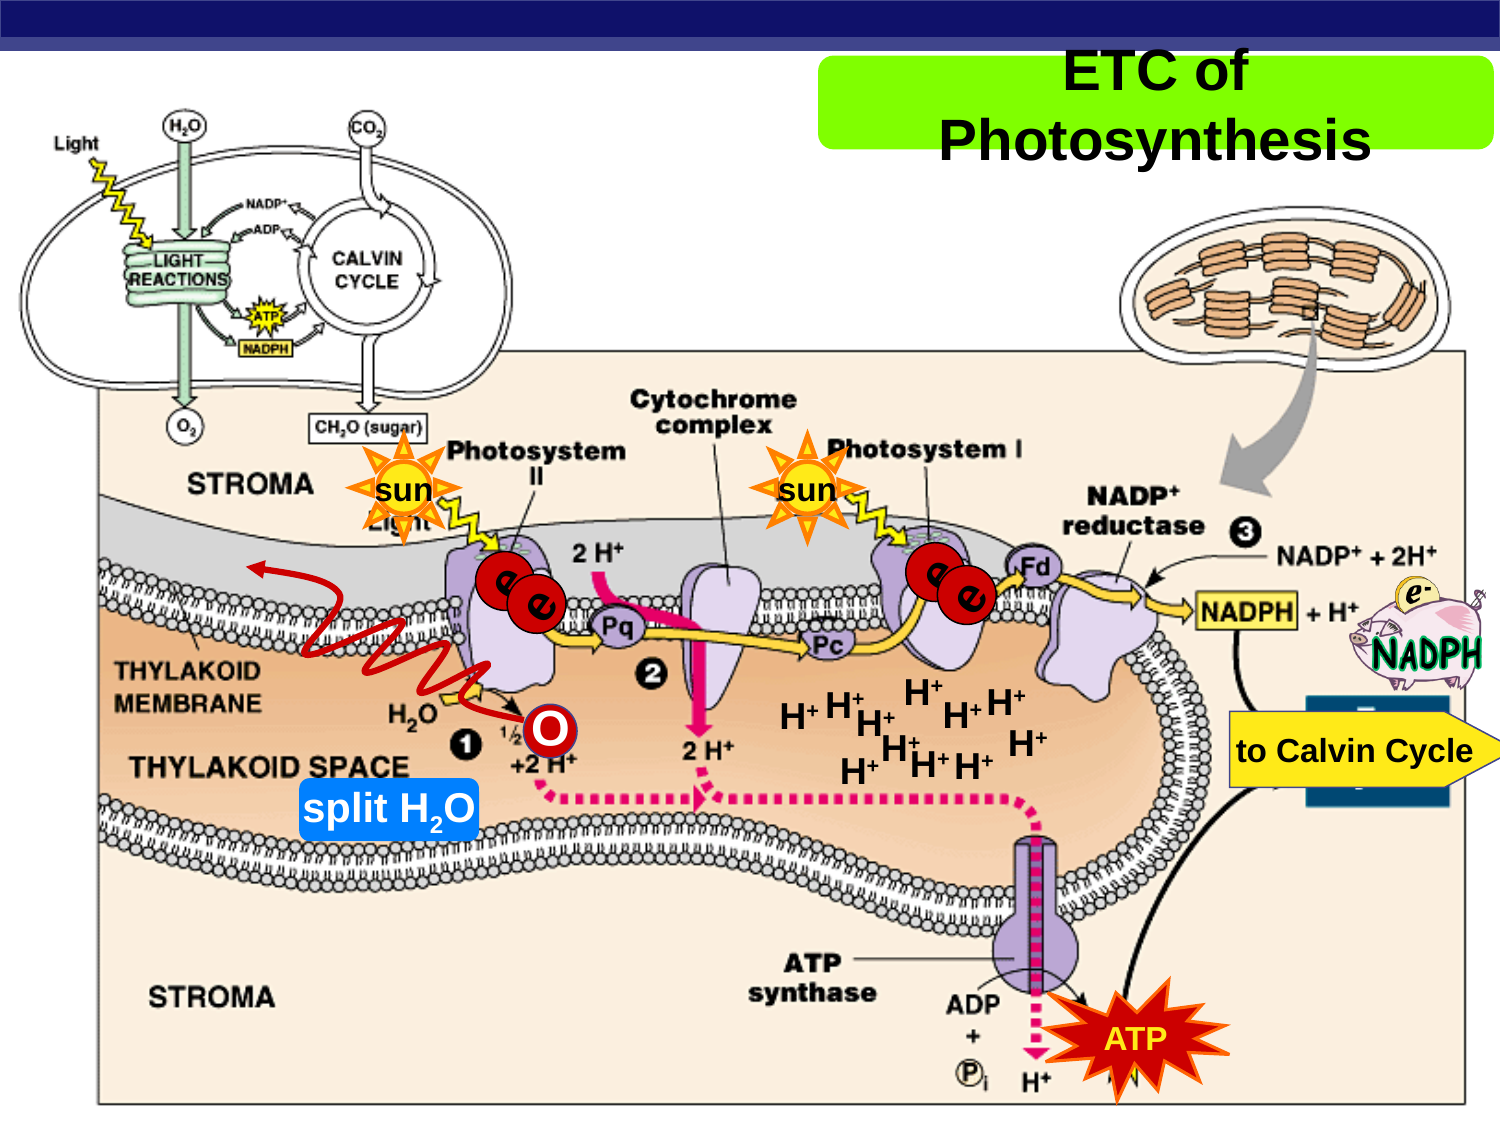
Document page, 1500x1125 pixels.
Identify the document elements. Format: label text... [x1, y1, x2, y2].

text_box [921, 534, 981, 633]
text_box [491, 543, 551, 642]
picture [8, 94, 1486, 1113]
text_box ETC of Photosynthesis [818, 55, 1494, 147]
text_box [763, 659, 1065, 800]
text_box to Calvin Cycle [1487, 733, 1500, 765]
